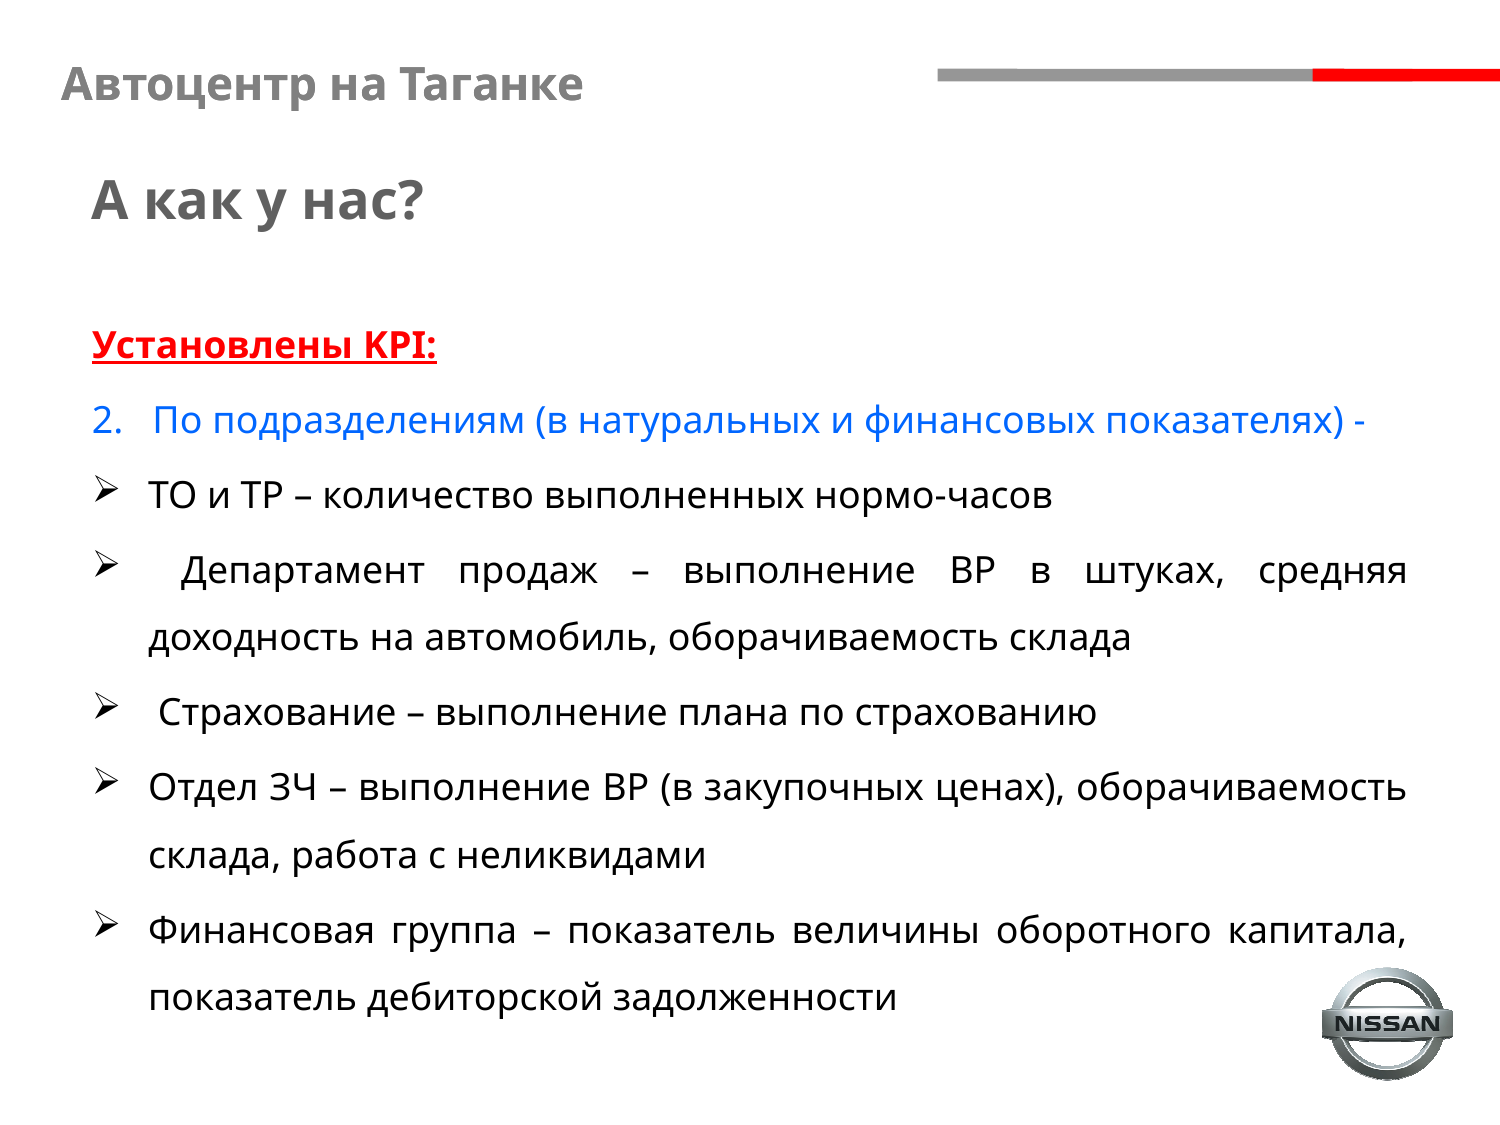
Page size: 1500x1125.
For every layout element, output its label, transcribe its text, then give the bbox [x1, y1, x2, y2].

list А как у нас? [76, 125, 1456, 232]
list Установлены KPI: 2. По подразделениям (в натуральных и финансовых показателях) - ТО и ТР – количество выполненных нормо-часов Департамент продаж – выполнение BP в штуках, средняя доходность на автомобиль, оборачиваемость склада Страхование – выполнение плана по страхованию Отдел ЗЧ – выполнение BP (в закупочных ценах), оборачиваемость склада, работа с неликвидами Финансовая группа – показатель величины оборотного капитала, показатель дебиторской задолженности [76, 290, 1424, 1059]
